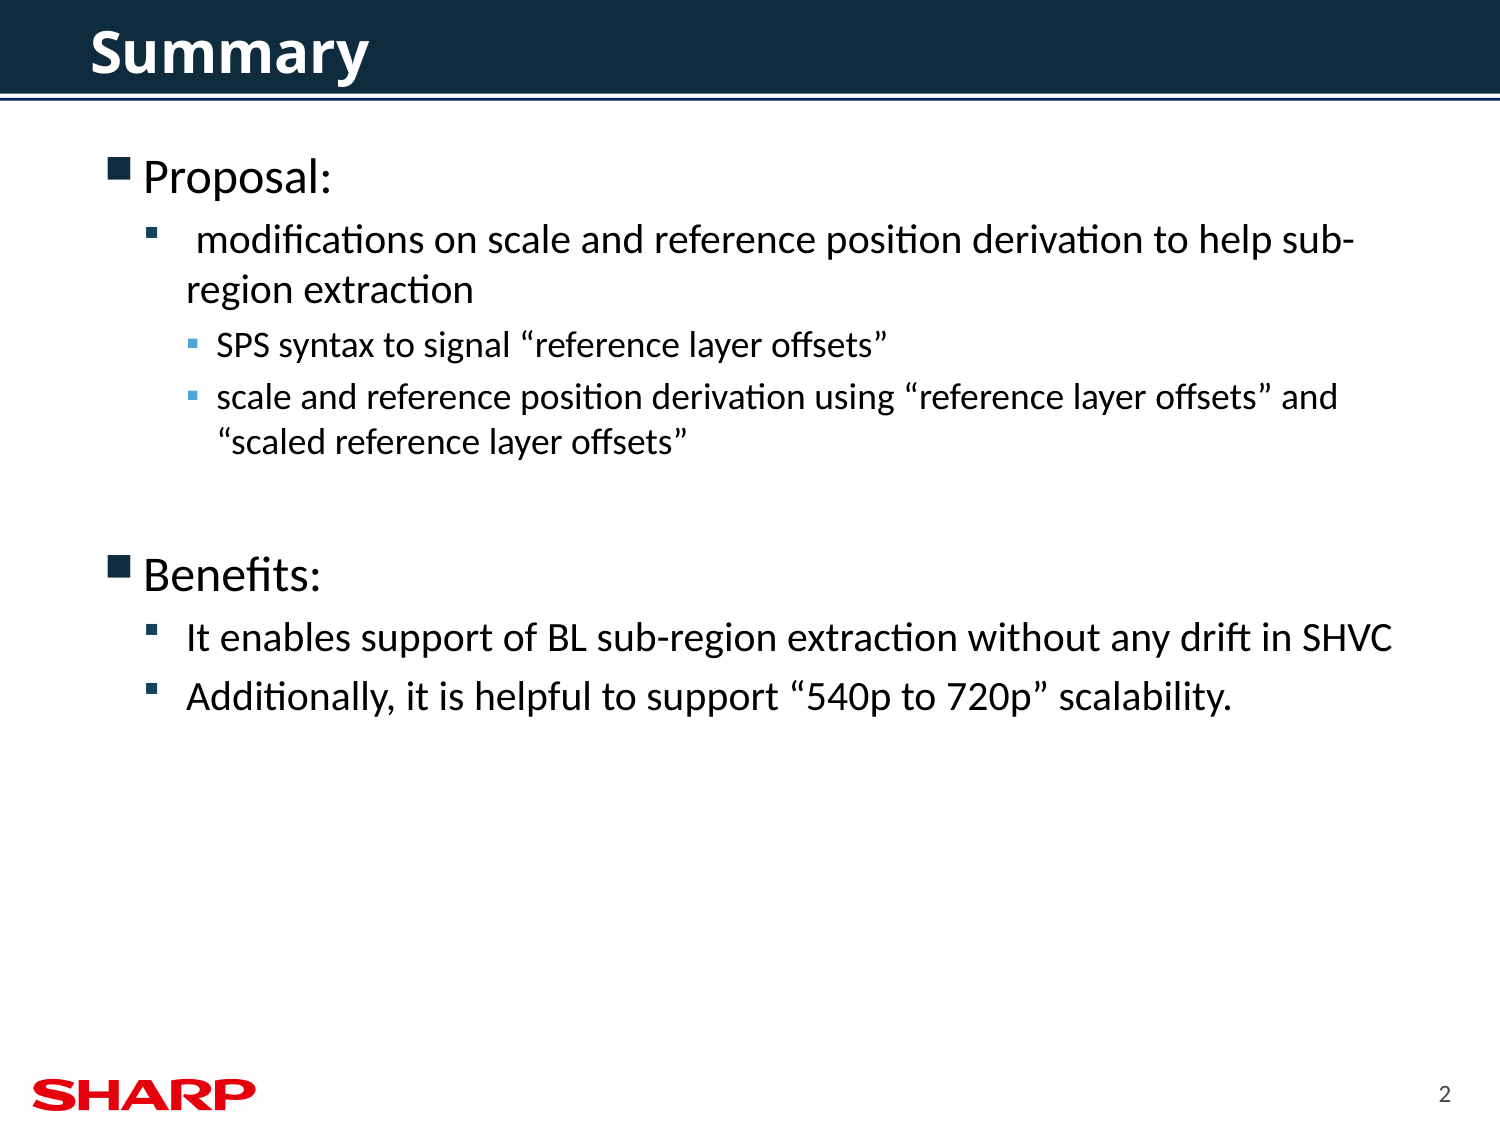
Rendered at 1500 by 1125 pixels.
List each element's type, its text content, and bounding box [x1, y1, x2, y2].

list Proposal: modifications on scale and reference position derivation to help sub-region extraction SPS syntax to signal “reference layer offsets” scale and reference position derivation using “reference layer offsets” and “scaled reference layer offsets” Benefits: It enables support of BL sub-region extraction without any drift in SHVC Additionally, it is helpful to support “540p to 720p” scalability. [74, 128, 1426, 1051]
picture [17, 1064, 271, 1125]
slide_number 2 [1345, 1062, 1467, 1108]
title Summary [74, 15, 1426, 85]
